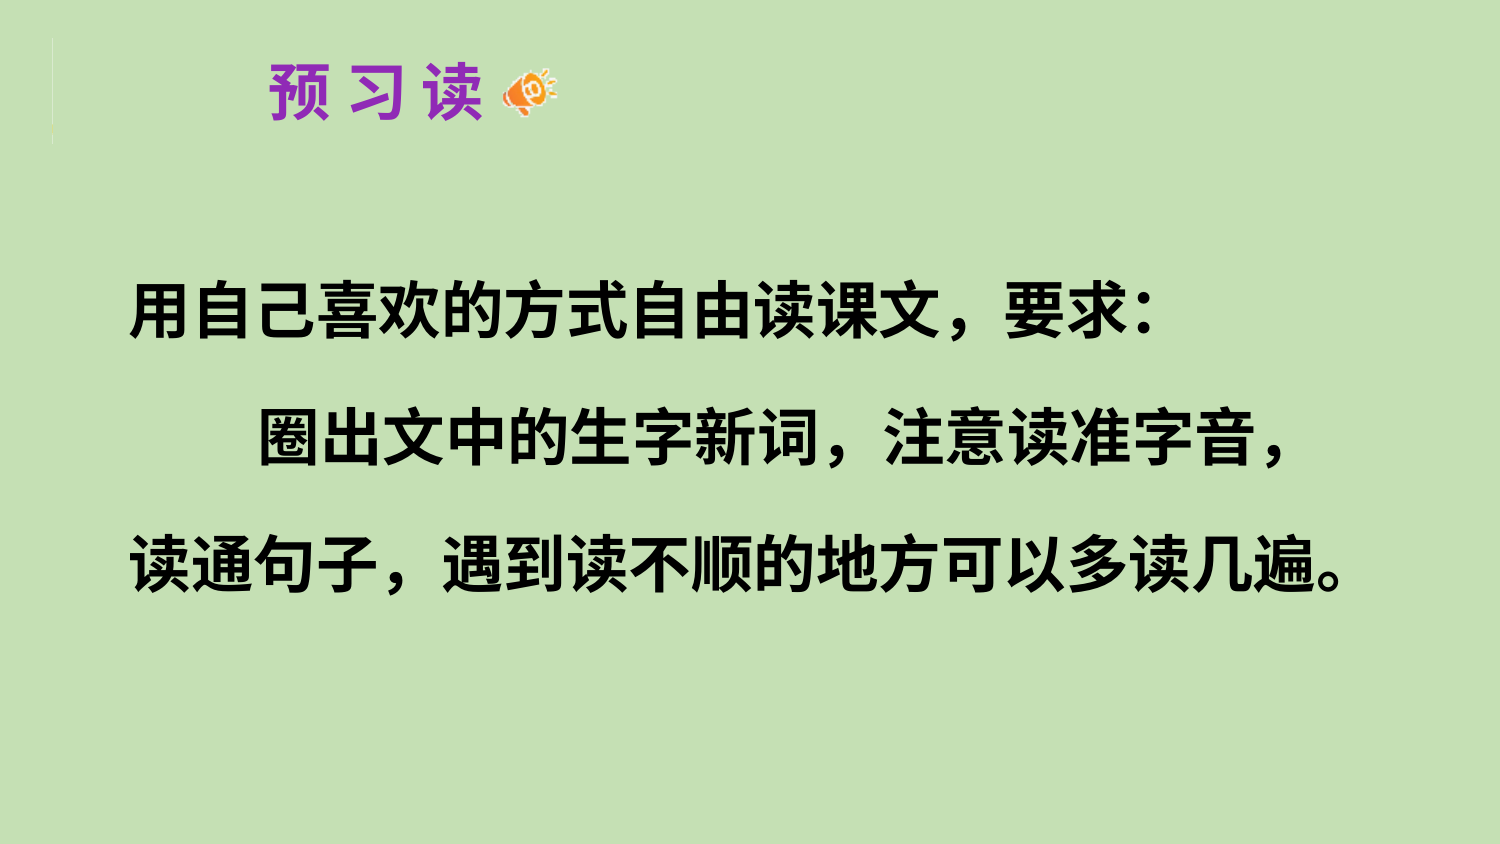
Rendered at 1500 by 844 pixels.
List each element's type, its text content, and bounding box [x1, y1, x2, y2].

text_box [52, 38, 609, 144]
text_box 用自己喜欢的方式自由读课文，要求： 圈出文中的生字新词，注意读准字音，读通句子，遇到读不顺的地方可以多读几遍。 [117, 212, 1391, 606]
